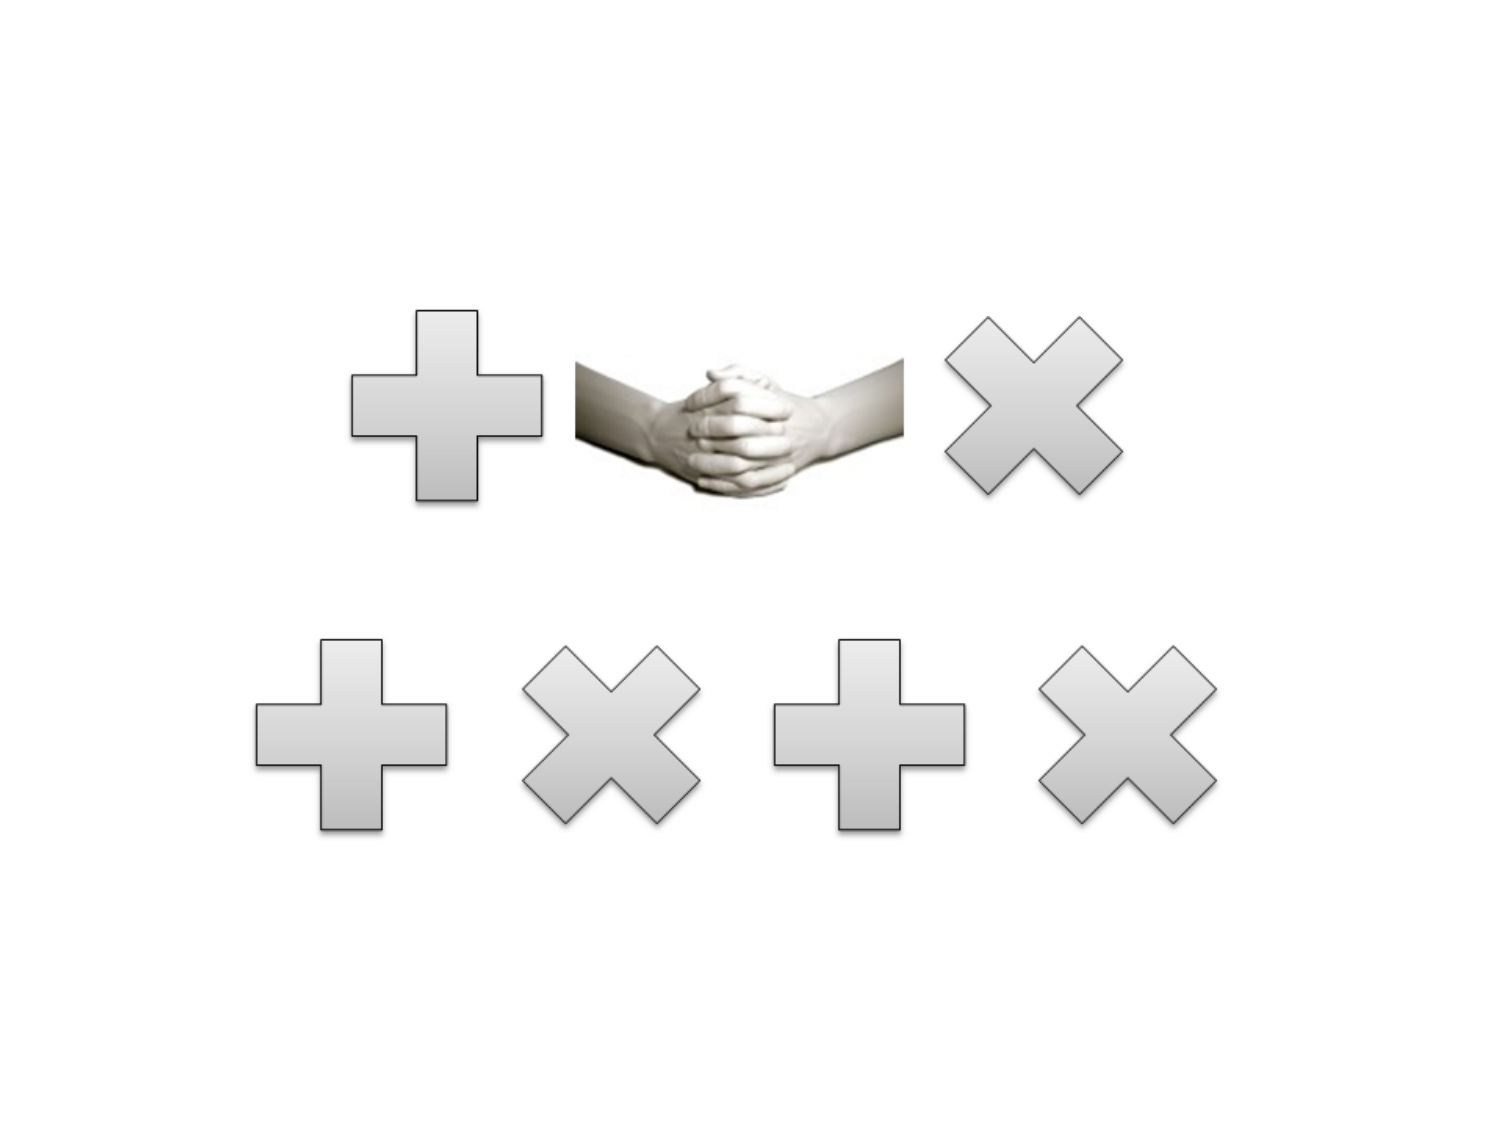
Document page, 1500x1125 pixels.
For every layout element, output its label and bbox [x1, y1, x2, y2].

picture [239, 271, 1261, 854]
